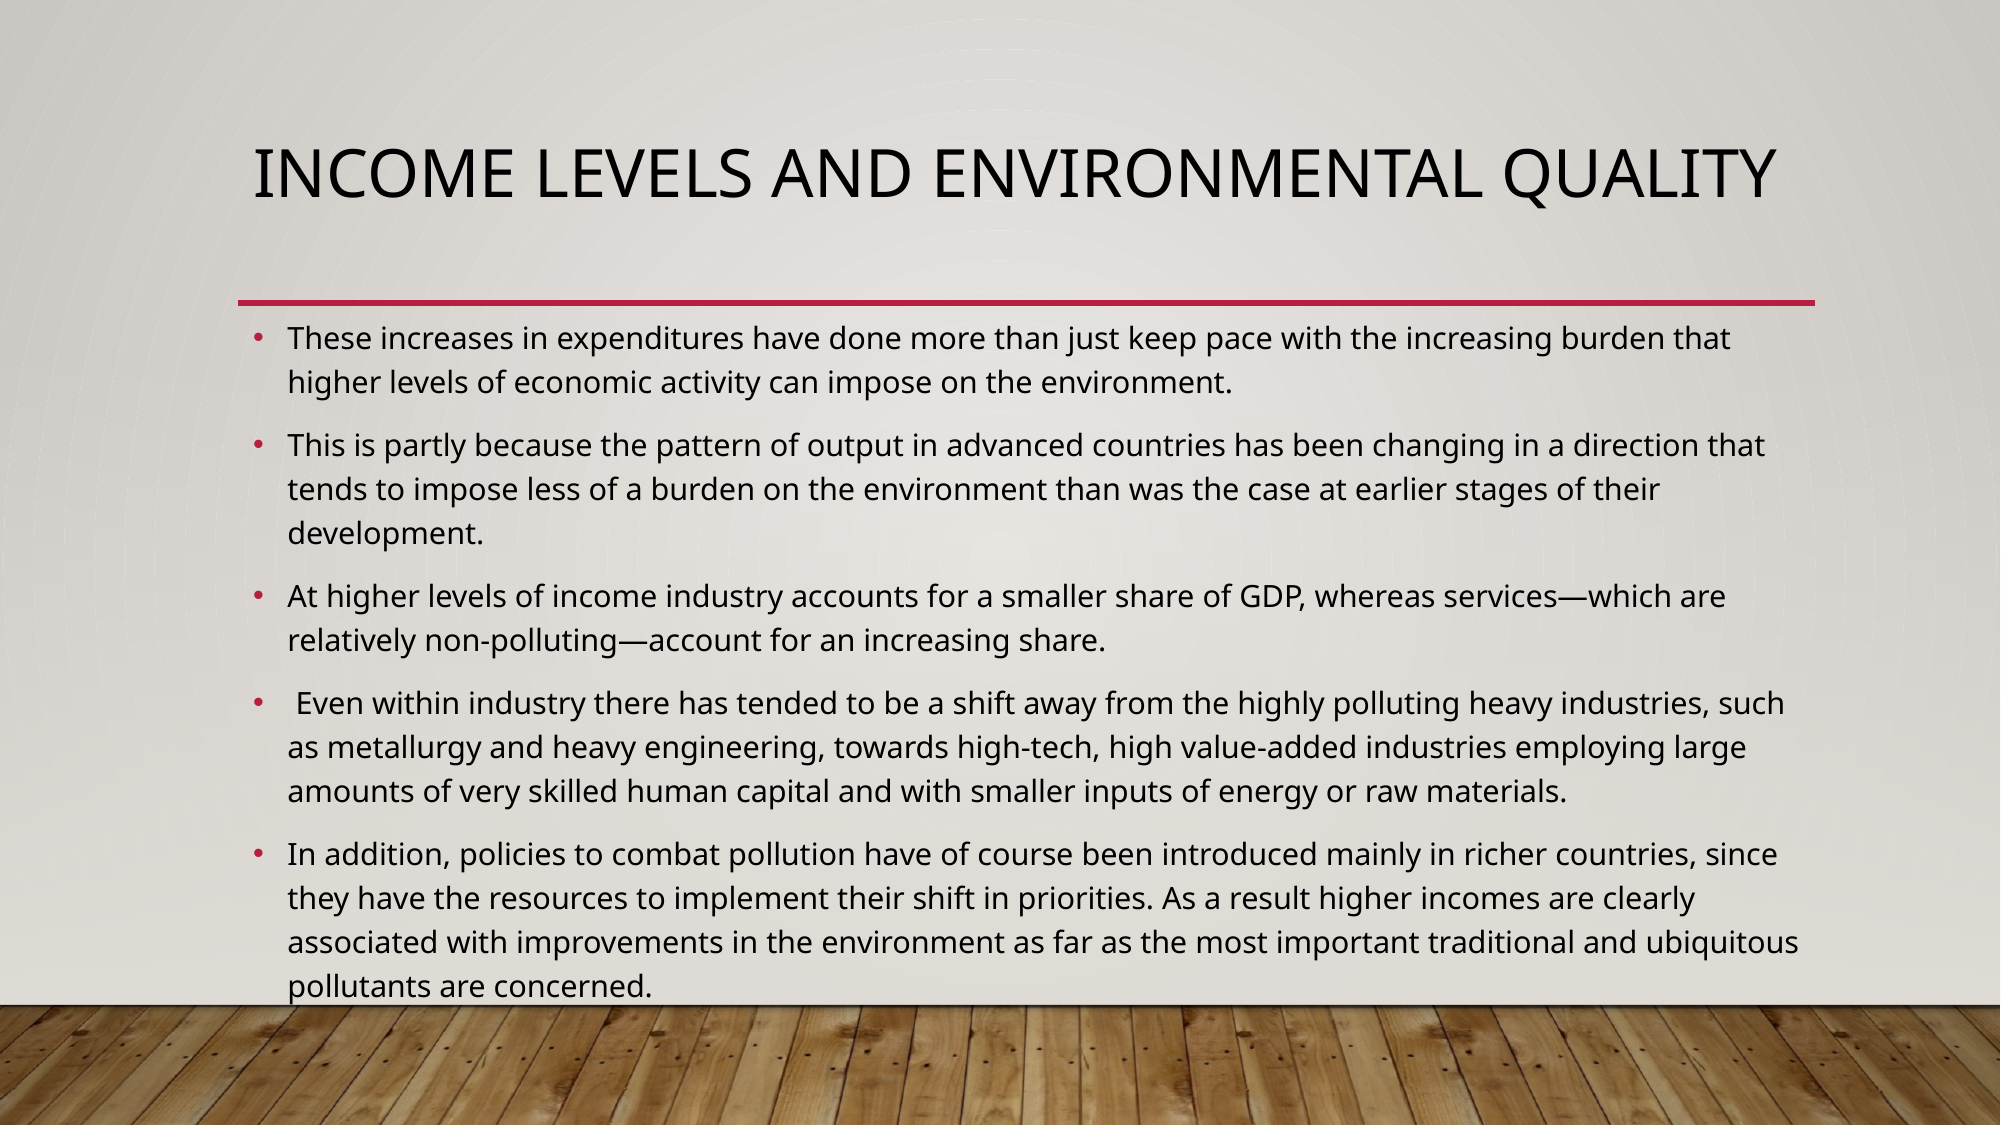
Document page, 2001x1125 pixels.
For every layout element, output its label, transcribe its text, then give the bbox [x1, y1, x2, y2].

list These increases in expenditures have done more than just keep pace with the increasing burden that higher levels of economic activity can impose on the environment. This is partly because the pattern of output in advanced countries has been changing in a direction that tends to impose less of a burden on the environment than was the case at earlier stages of their development. At higher levels of income industry accounts for a smaller share of GDP, whereas services—which are relatively non-polluting—account for an increasing share. Even within industry there has tended to be a shift away from the highly polluting heavy industries, such as metallurgy and heavy engineering, towards high-tech, high value-added industries employing large amounts of very skilled human capital and with smaller inputs of energy or raw materials. In addition, policies to combat pollution have of course been introduced mainly in richer countries, since they have the resources to implement their shift in priorities. As a result higher incomes are clearly associated with improvements in the environment as far as the most important traditional and ubiquitous pollutants are concerned. [238, 305, 1814, 1015]
title Income Levels and Environmental Quality [238, 131, 1814, 305]
picture [0, 1005, 2000, 1125]
